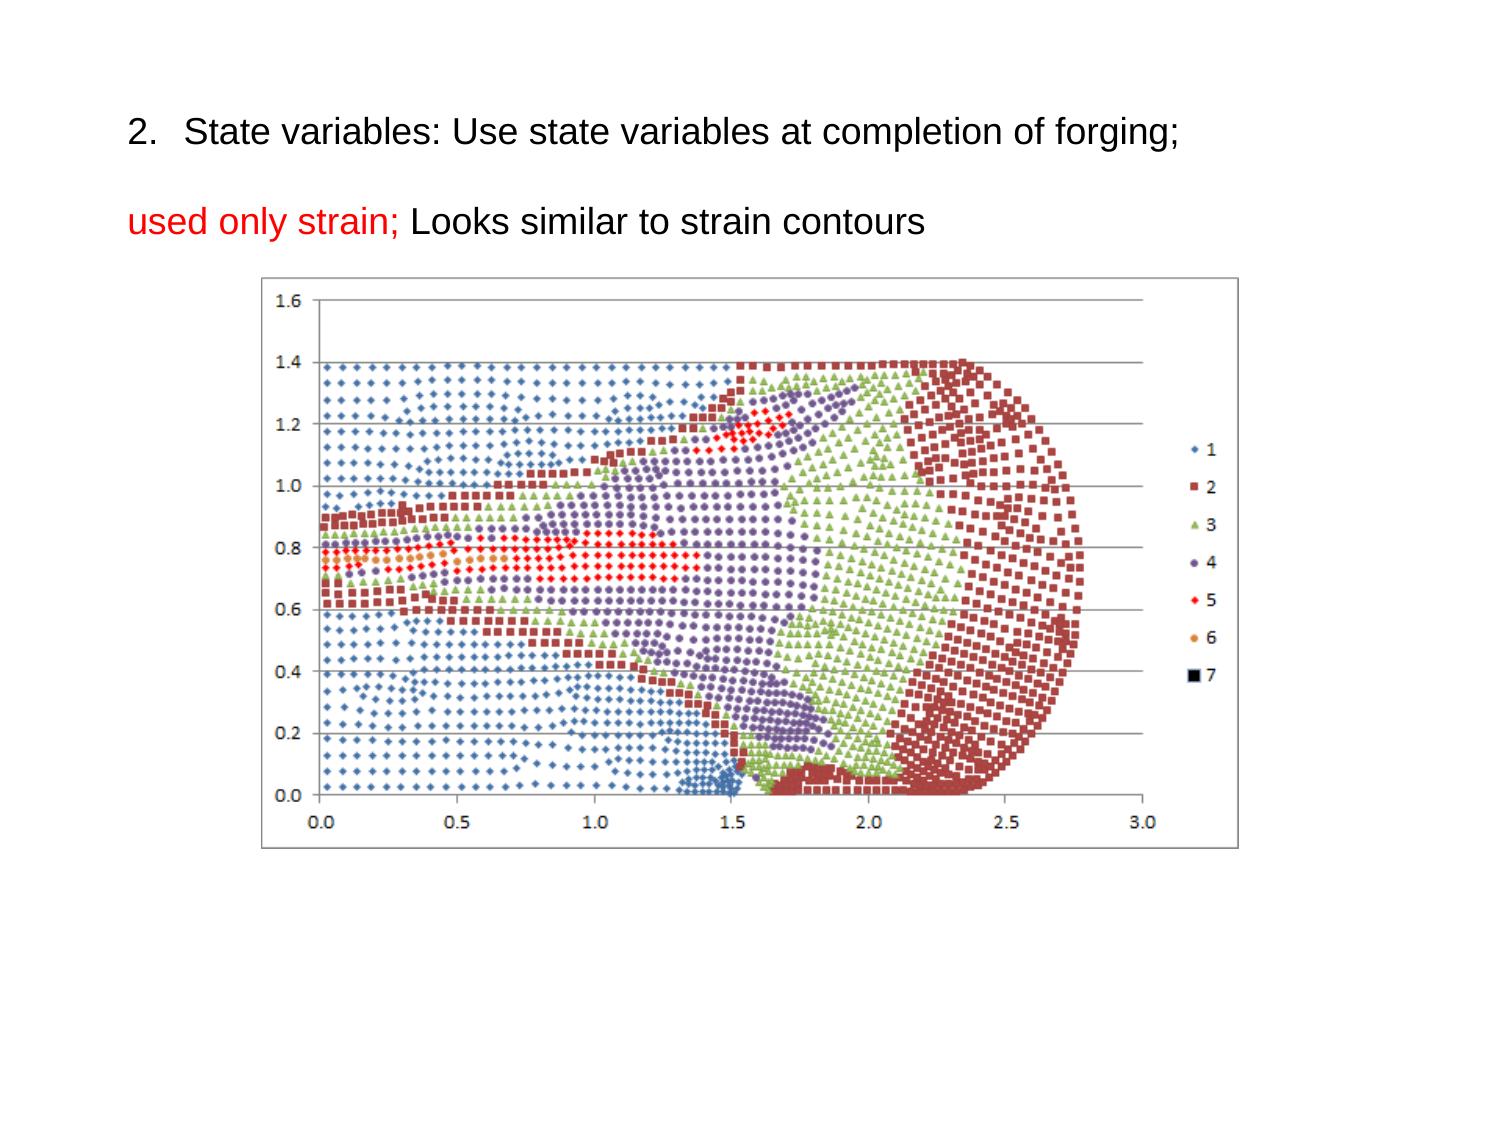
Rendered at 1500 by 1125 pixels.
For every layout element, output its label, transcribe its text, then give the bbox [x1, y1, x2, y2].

picture [261, 276, 1239, 849]
text_box State variables: Use state variables at completion of forging; used only strain; Looks similar to strain contours [112, 99, 1325, 340]
